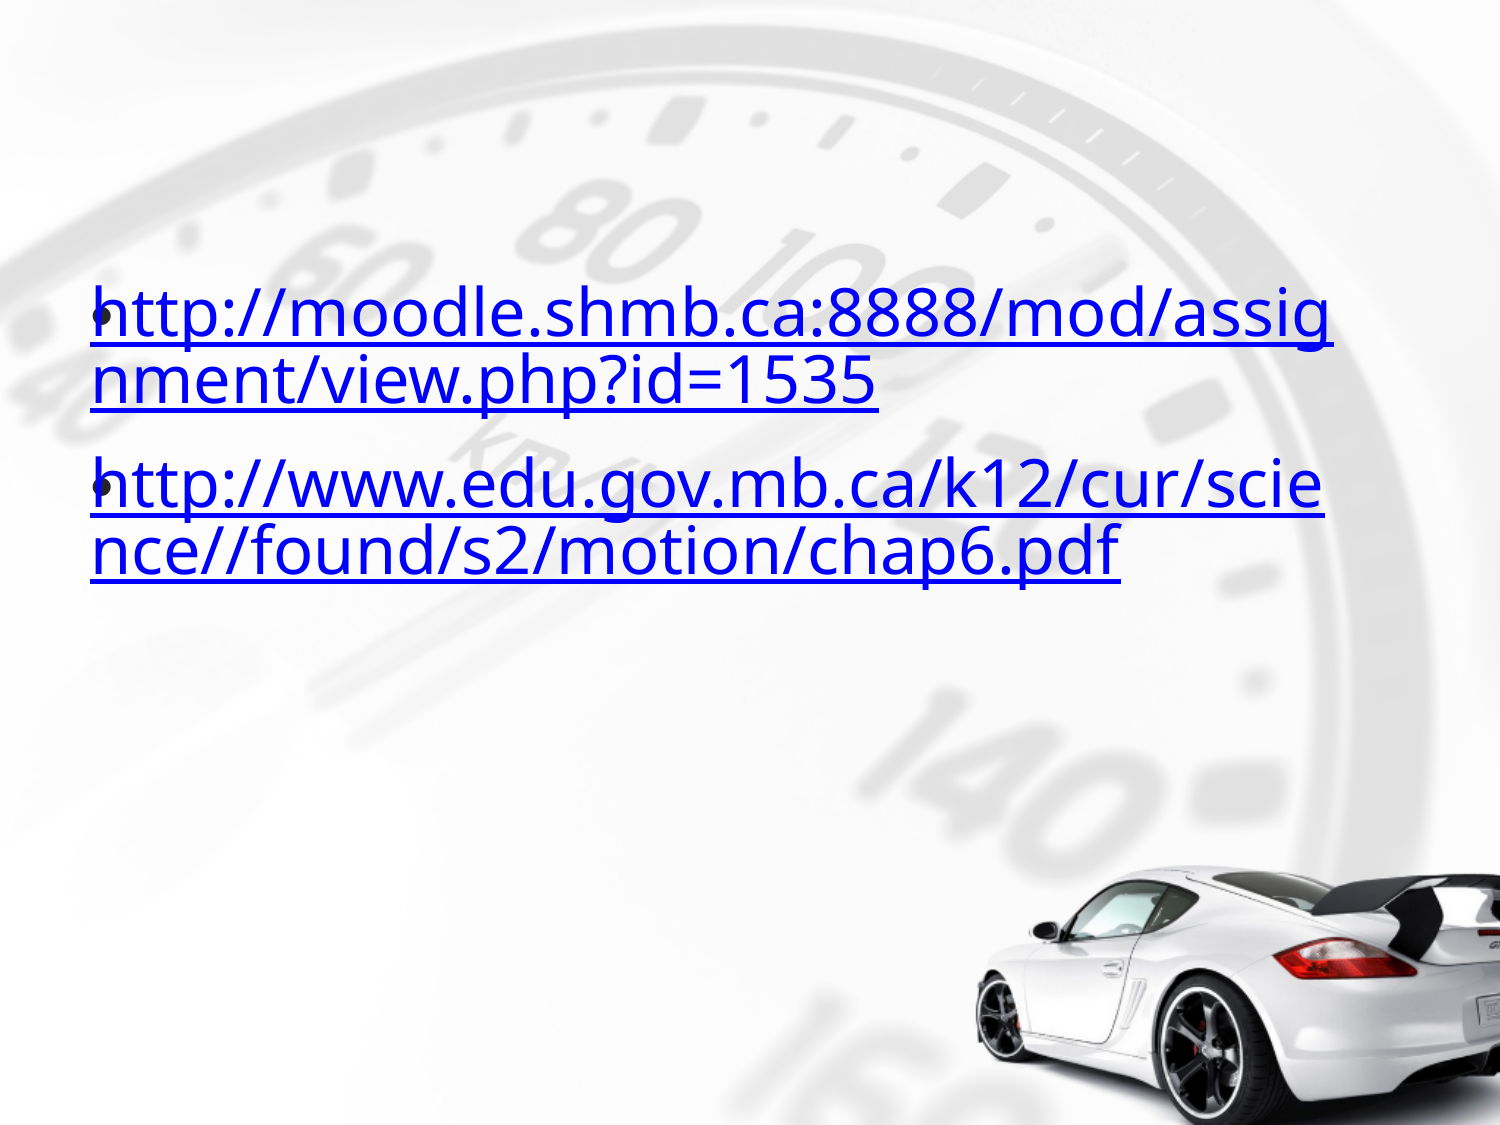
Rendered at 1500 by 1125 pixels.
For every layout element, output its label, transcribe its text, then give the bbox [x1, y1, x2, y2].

list http://moodle.shmb.ca:8888/mod/assignment/view.php?id=1535 http://www.edu.gov.mb.ca/k12/cur/science//found/s2/motion/chap6.pdf [75, 262, 1425, 1025]
picture [0, 0, 1500, 1125]
